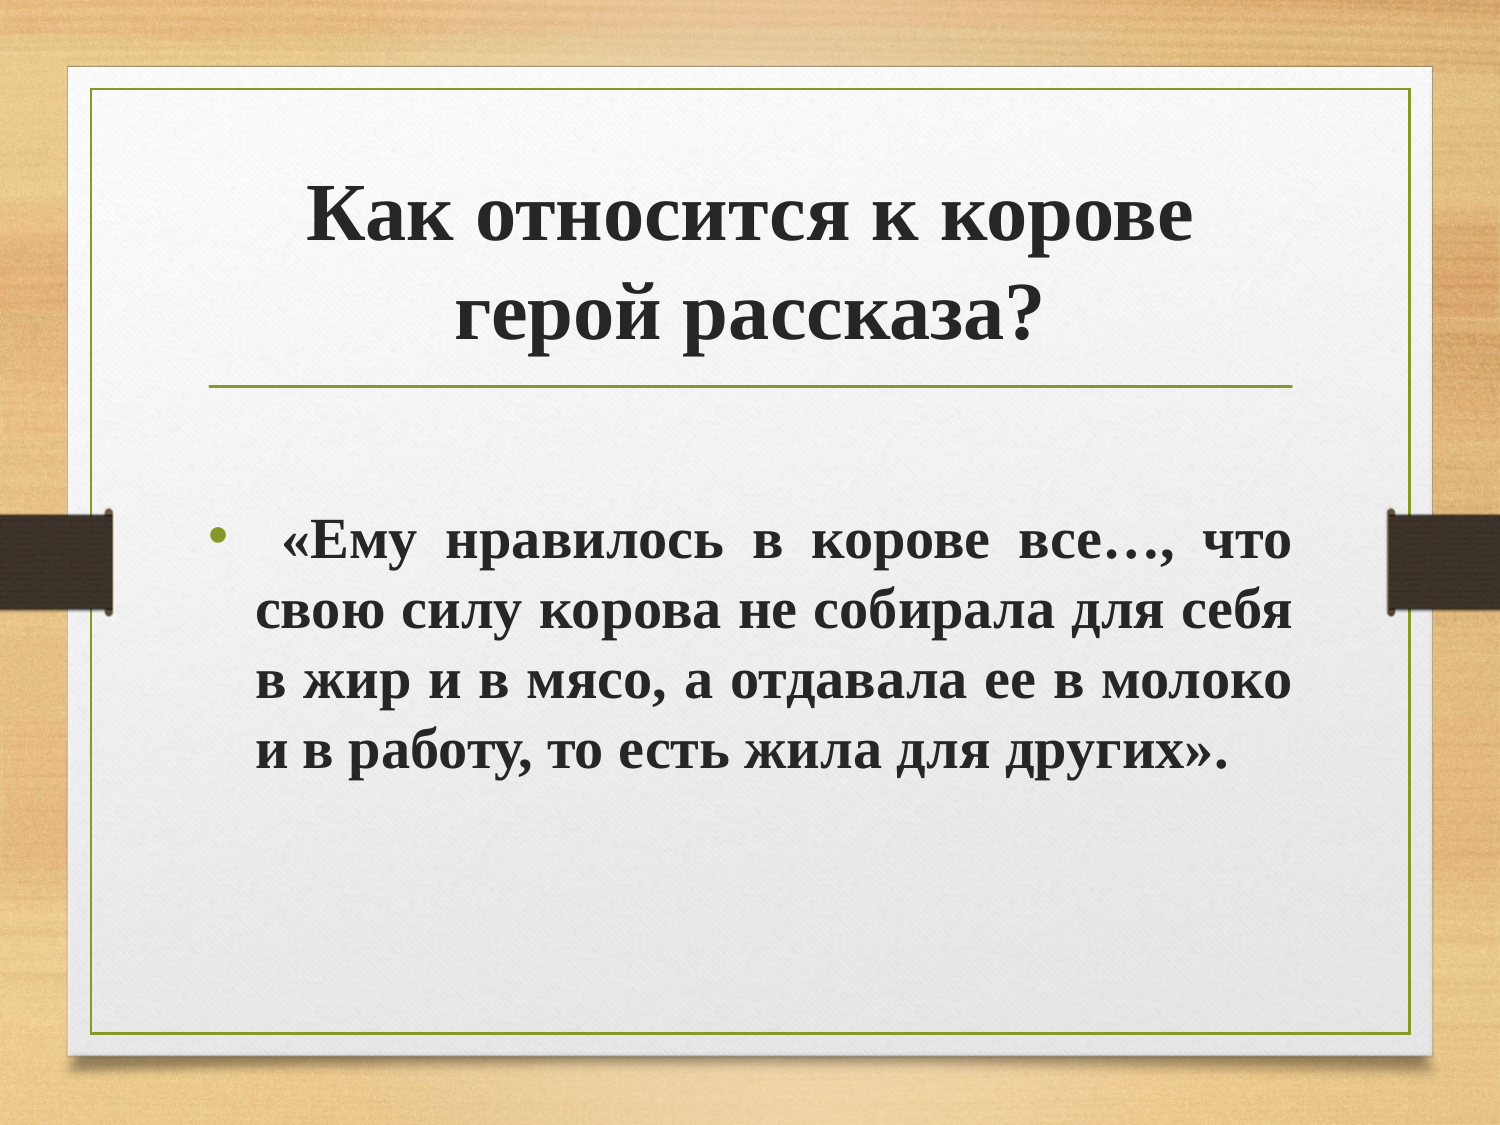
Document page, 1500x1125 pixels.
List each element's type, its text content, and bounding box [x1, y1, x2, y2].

list «Ему нравилось в корове все…, что свою силу корова не собирала для себя в жир и в мясо, а отдавала ее в молоко и в работу, то есть жила для других». [193, 408, 1309, 974]
picture [0, 0, 1500, 1125]
title Как относится к корове герой рассказа? [193, 150, 1309, 365]
